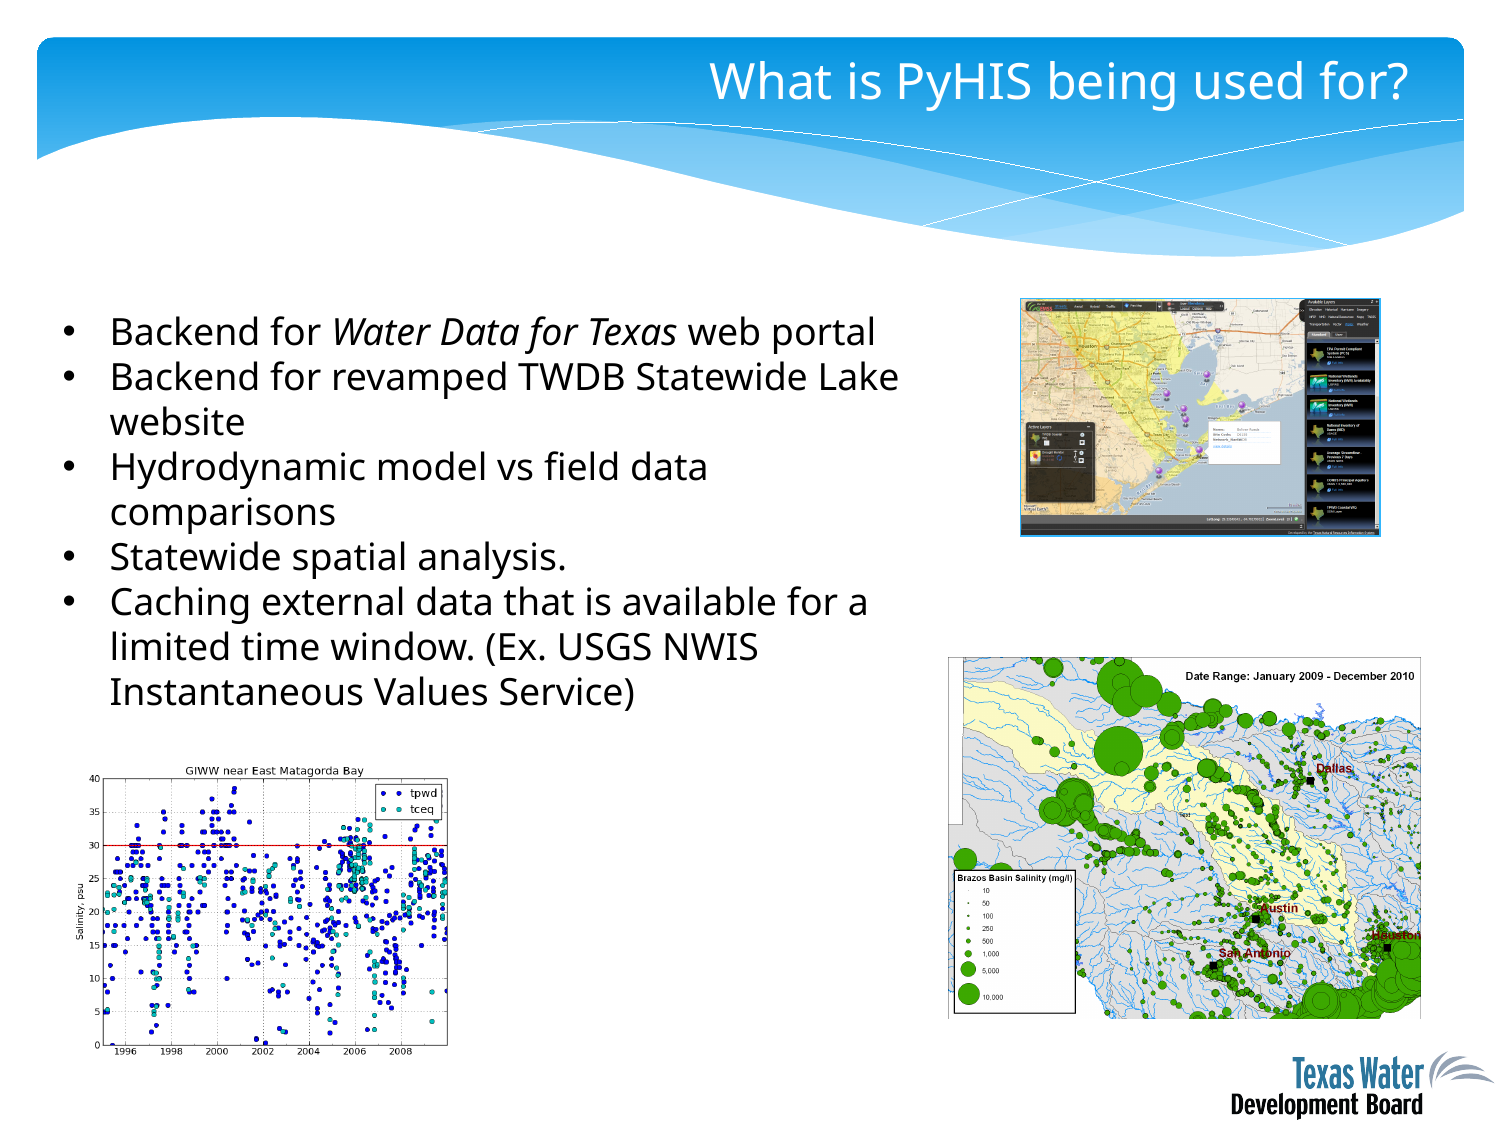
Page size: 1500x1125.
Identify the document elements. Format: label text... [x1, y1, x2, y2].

text_box Backend for Water Data for Texas web portal Backend for revamped TWDB Statewide Lake website Hydrodynamic model vs field data comparisons Statewide spatial analysis. Caching external data that is available for a limited time window. (Ex. USGS NWIS Instantaneous Values Service) [47, 300, 938, 766]
picture [948, 657, 1421, 1019]
picture [47, 744, 491, 1078]
title What is PyHIS being used for? [75, 46, 1425, 112]
picture [1020, 298, 1380, 536]
picture [1230, 1051, 1495, 1120]
